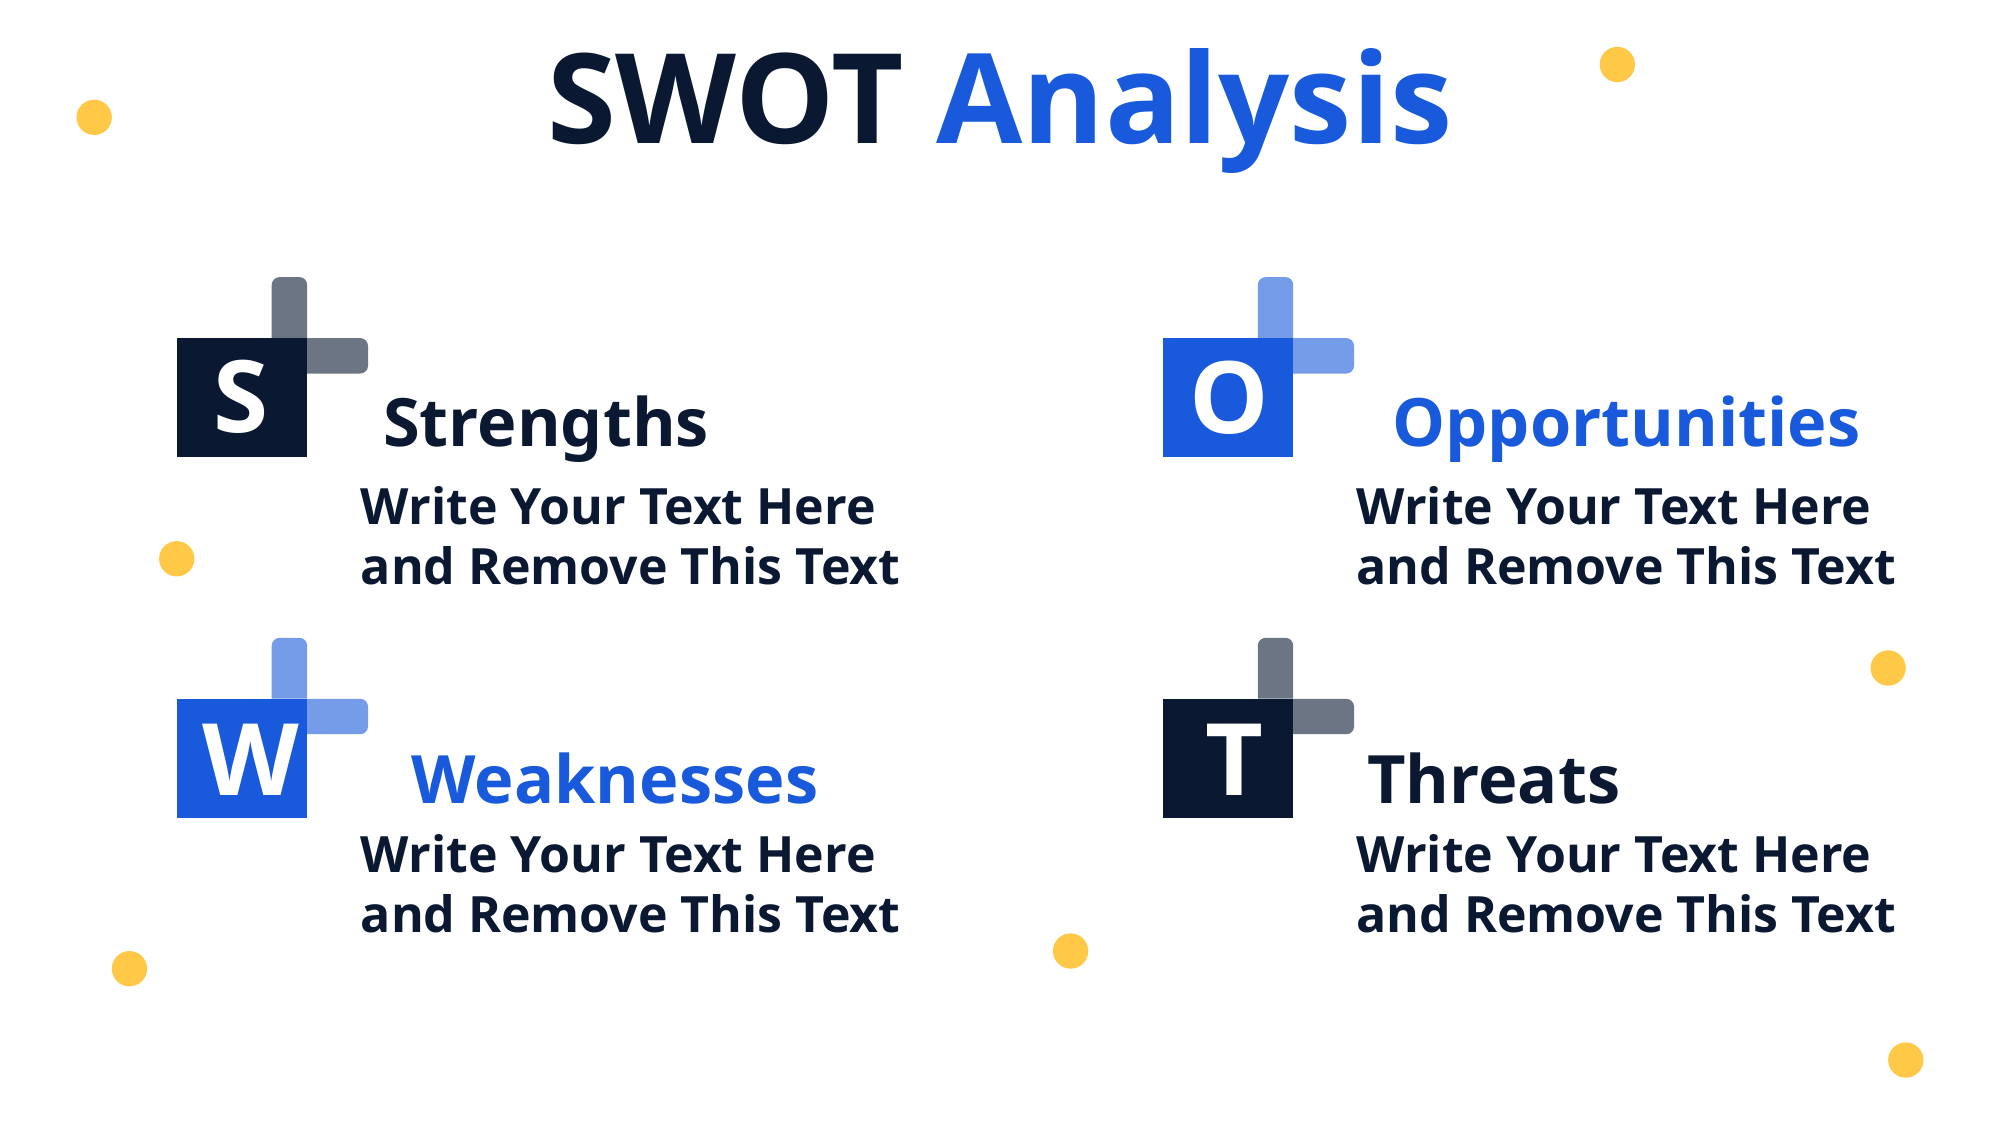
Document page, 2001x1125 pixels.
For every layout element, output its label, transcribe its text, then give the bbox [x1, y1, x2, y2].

text_box [111, 951, 148, 987]
text_box [1257, 637, 1294, 698]
text_box [271, 277, 308, 338]
text_box [159, 541, 195, 577]
text_box [1263, 698, 1294, 818]
text_box [294, 698, 308, 818]
text_box [1052, 933, 1089, 969]
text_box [1329, 372, 1937, 604]
text_box [1888, 1042, 1924, 1078]
text_box [1599, 46, 1636, 83]
text_box [1870, 650, 1906, 686]
text_box W [187, 688, 294, 824]
text_box [308, 338, 369, 374]
text_box [1294, 338, 1355, 374]
text_box [76, 99, 112, 136]
text_box [1279, 338, 1294, 458]
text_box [1329, 729, 1937, 952]
text_box [1162, 338, 1174, 458]
text_box [283, 338, 308, 458]
text_box T [1191, 688, 1263, 824]
text_box [1257, 277, 1294, 338]
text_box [339, 729, 929, 952]
text_box [176, 698, 187, 818]
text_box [339, 372, 929, 604]
text_box S [198, 324, 283, 460]
text_box [1294, 698, 1355, 735]
text_box [176, 338, 198, 458]
text_box SWOT Analysis [417, 11, 1583, 177]
text_box [1162, 698, 1191, 818]
text_box [271, 637, 308, 698]
text_box [308, 698, 369, 735]
text_box O [1174, 326, 1279, 461]
